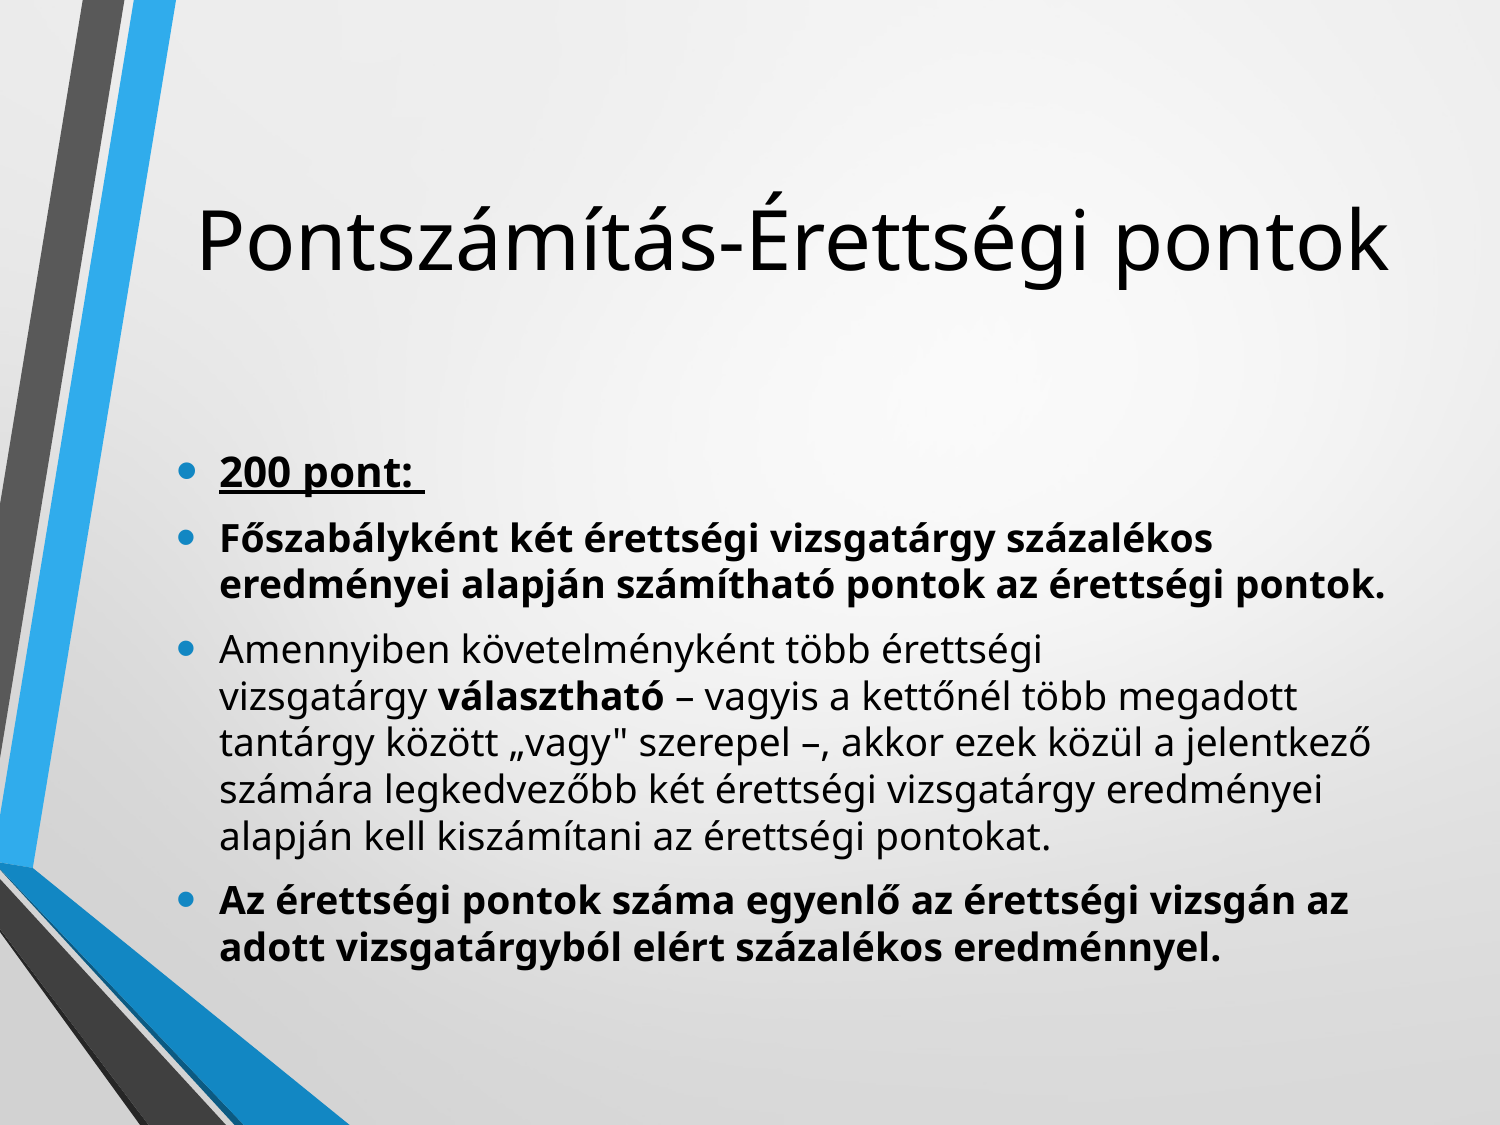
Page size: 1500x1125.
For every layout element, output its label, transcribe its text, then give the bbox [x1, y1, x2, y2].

title Pontszámítás-Érettségi pontok [161, 75, 1425, 400]
list 200 pont: Főszabályként két érettségi vizsgatárgy százalékos eredményei alapján számítható pontok az érettségi pontok. Amennyiben követelményként több érettségi vizsgatárgy választható – vagyis a kettőnél több megadott tantárgy között „vagy" szerepel –, akkor ezek közül a jelentkező számára legkedvezőbb két érettségi vizsgatárgy eredményei alapján kell kiszámítani az érettségi pontokat. Az érettségi pontok száma egyenlő az érettségi vizsgán az adott vizsgatárgyból elért százalékos eredménnyel. [161, 437, 1425, 985]
